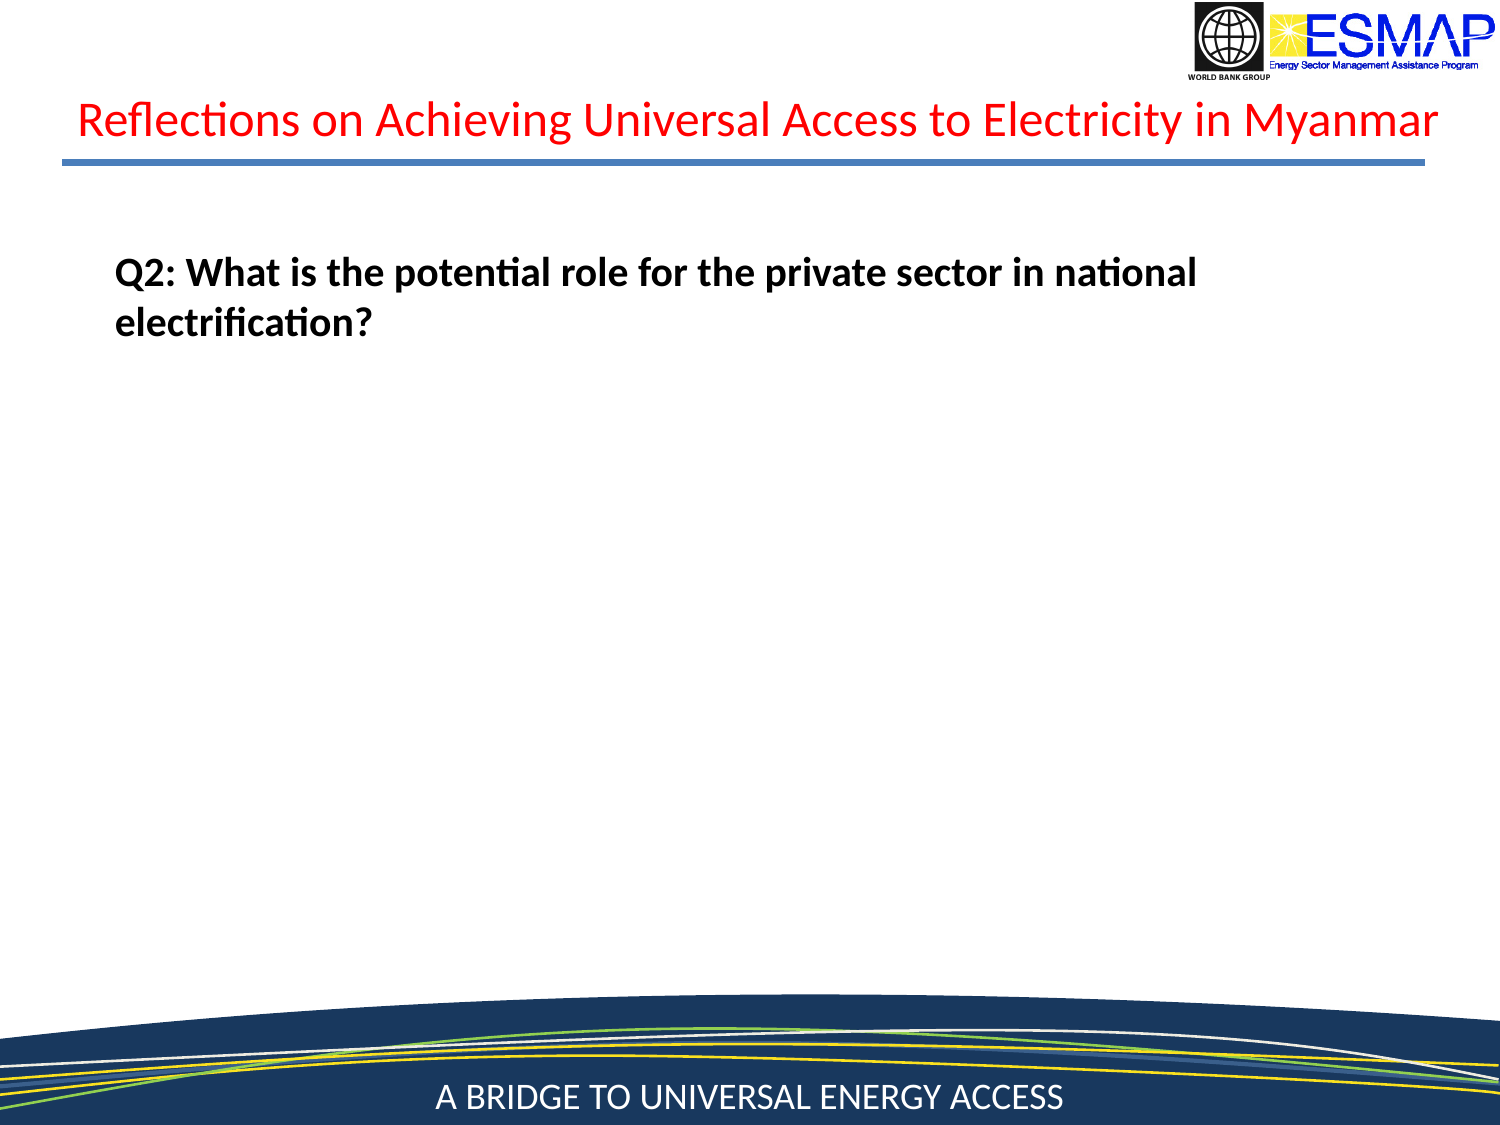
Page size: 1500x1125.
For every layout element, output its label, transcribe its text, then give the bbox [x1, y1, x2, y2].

text_box [50, 24, 1363, 213]
text_box Q2: What is the potential role for the private sector in national electrification? [99, 237, 1413, 353]
text_box [1425, 1060, 1499, 1064]
text_box [0, 994, 1500, 1064]
text_box Reflections on Achieving Universal Access to Electricity in Myanmar [62, 79, 1463, 154]
text_box [10, 1028, 1285, 1064]
text_box [389, 1026, 852, 1045]
text_box A Bridge to Universal Energy Access [0, 1064, 1500, 1125]
slide_number 2 [1074, 1042, 1425, 1103]
picture [1188, 1, 1499, 80]
